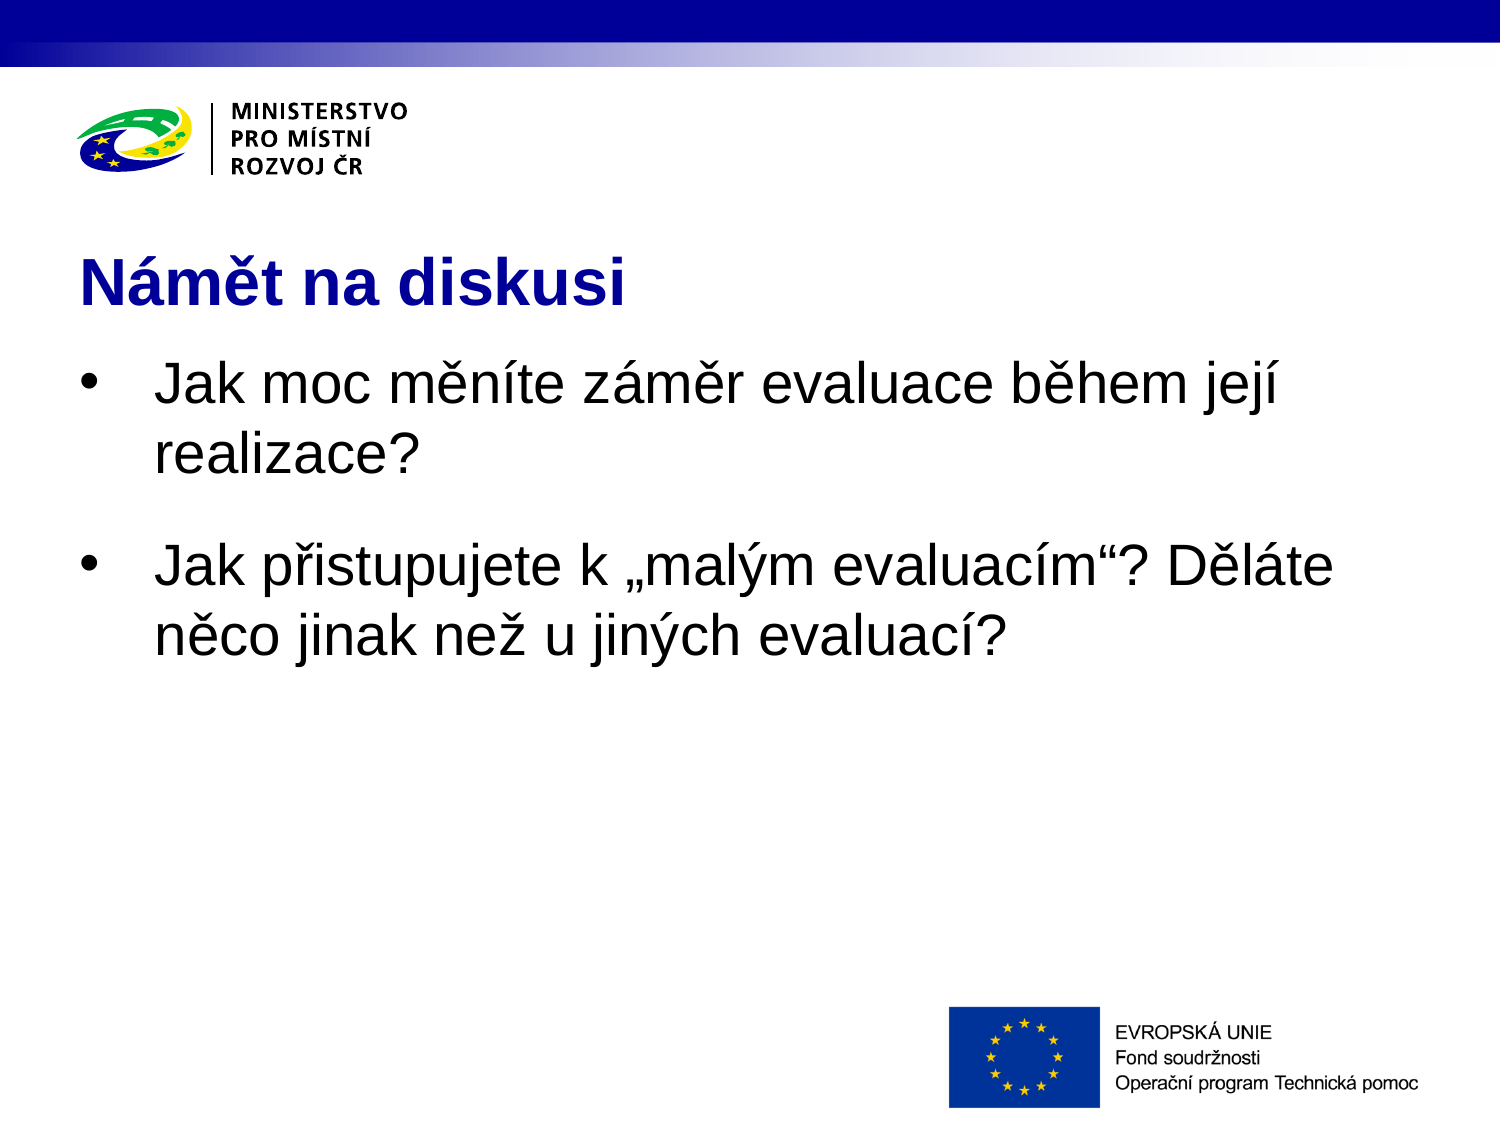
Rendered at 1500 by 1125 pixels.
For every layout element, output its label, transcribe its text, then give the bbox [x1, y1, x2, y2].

list Jak moc měníte záměr evaluace během její realizace? Jak přistupujete k „malým evaluacím“? Děláte něco jinak než u jiných evaluací? [64, 338, 1425, 976]
title Námět na diskusi [64, 231, 1425, 315]
picture [915, 973, 1452, 1125]
